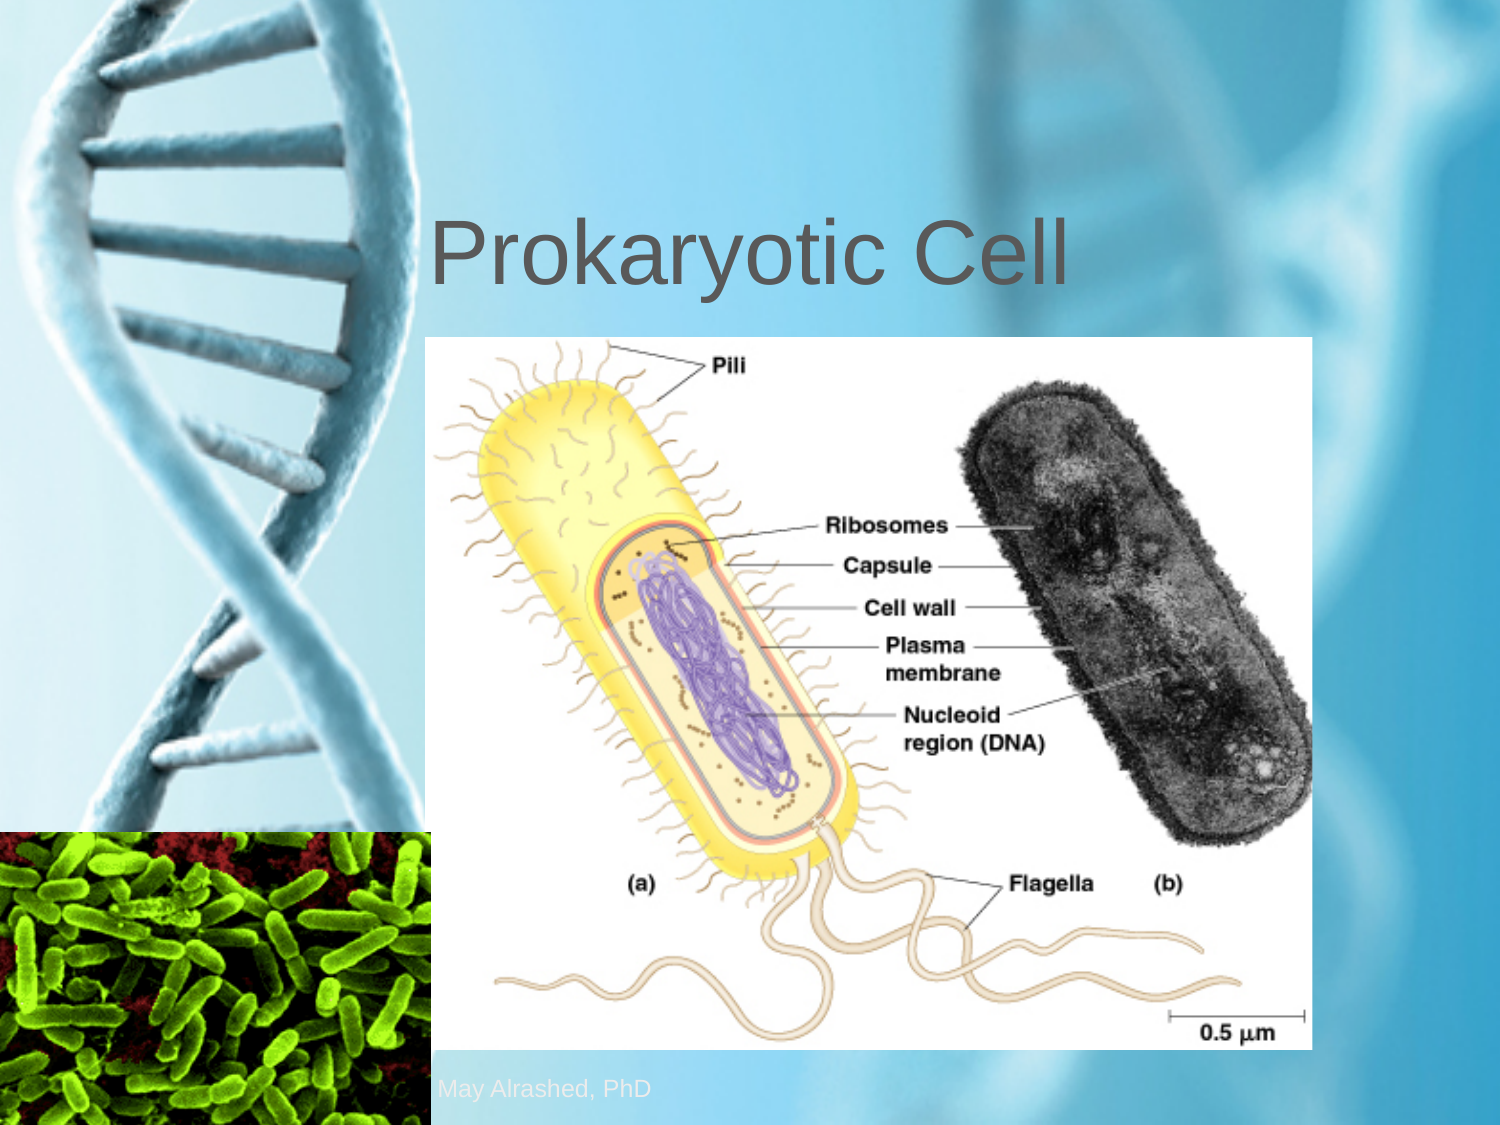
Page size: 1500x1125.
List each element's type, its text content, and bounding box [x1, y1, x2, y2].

picture [0, 0, 1500, 1125]
footer May Alrashed, PhD [445, 1061, 988, 1103]
title Prokaryotic Cell [75, 115, 1425, 303]
